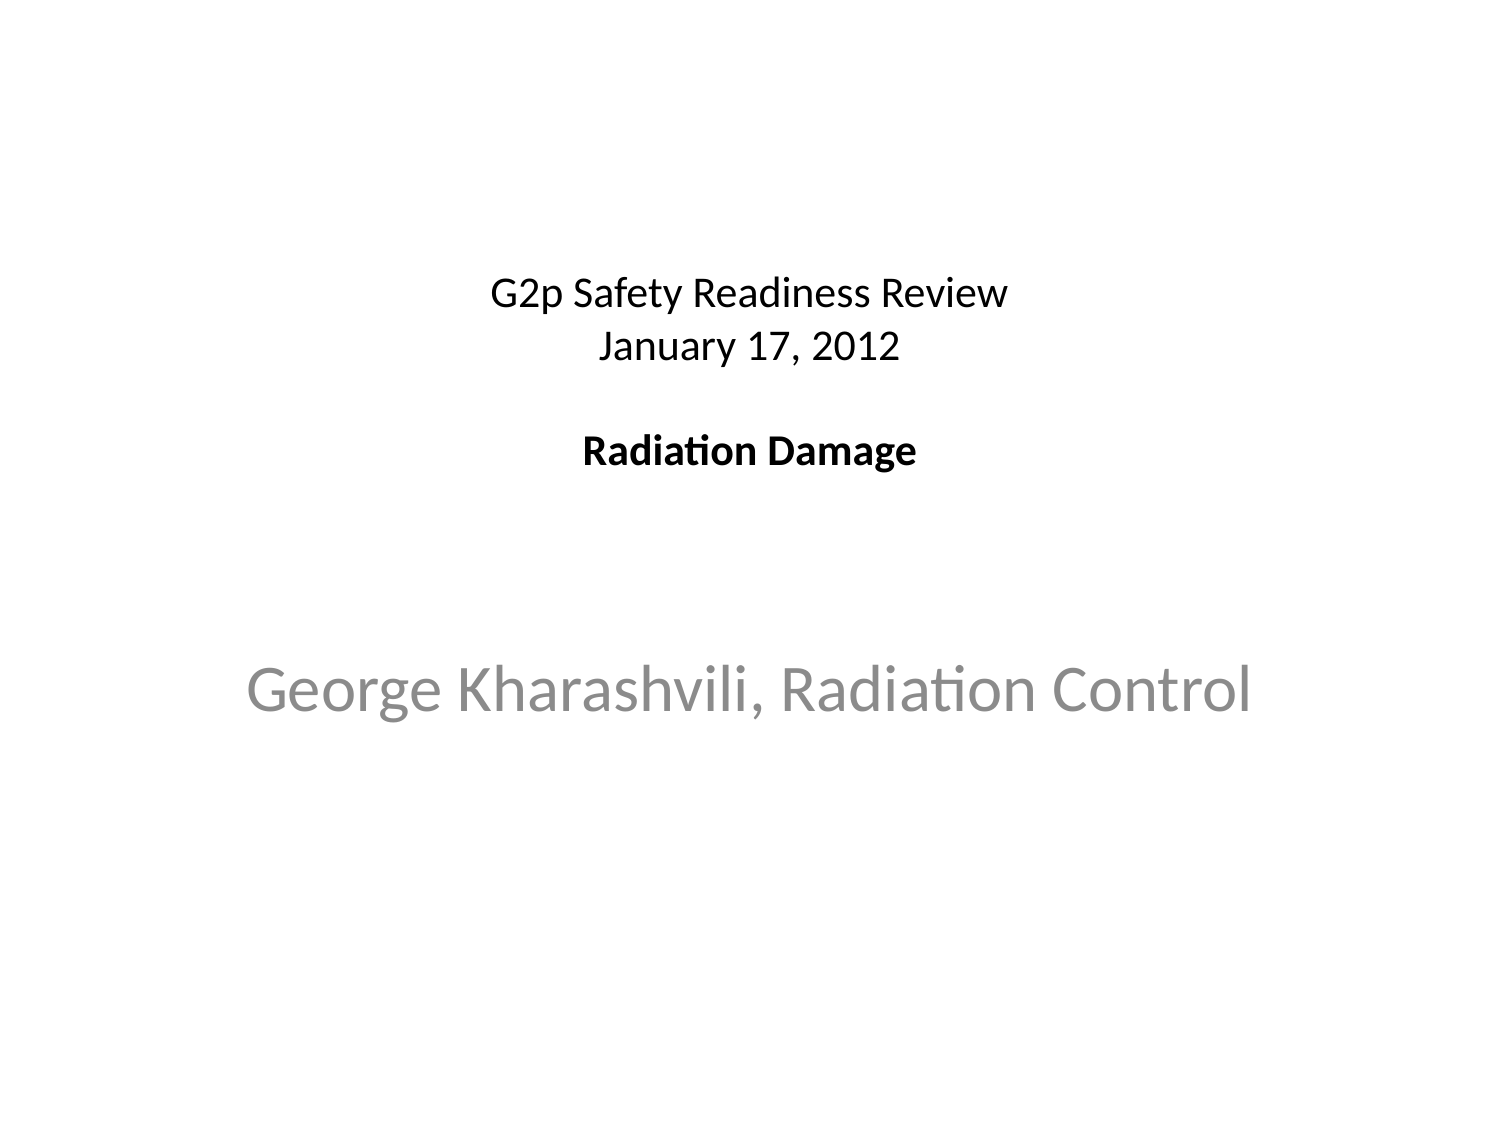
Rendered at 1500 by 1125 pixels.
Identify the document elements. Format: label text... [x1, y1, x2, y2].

subtitle George Kharashvili, Radiation Control [225, 637, 1275, 925]
title G2p Safety Readiness Review January 17, 2012 Radiation Damage [112, 200, 1388, 591]
